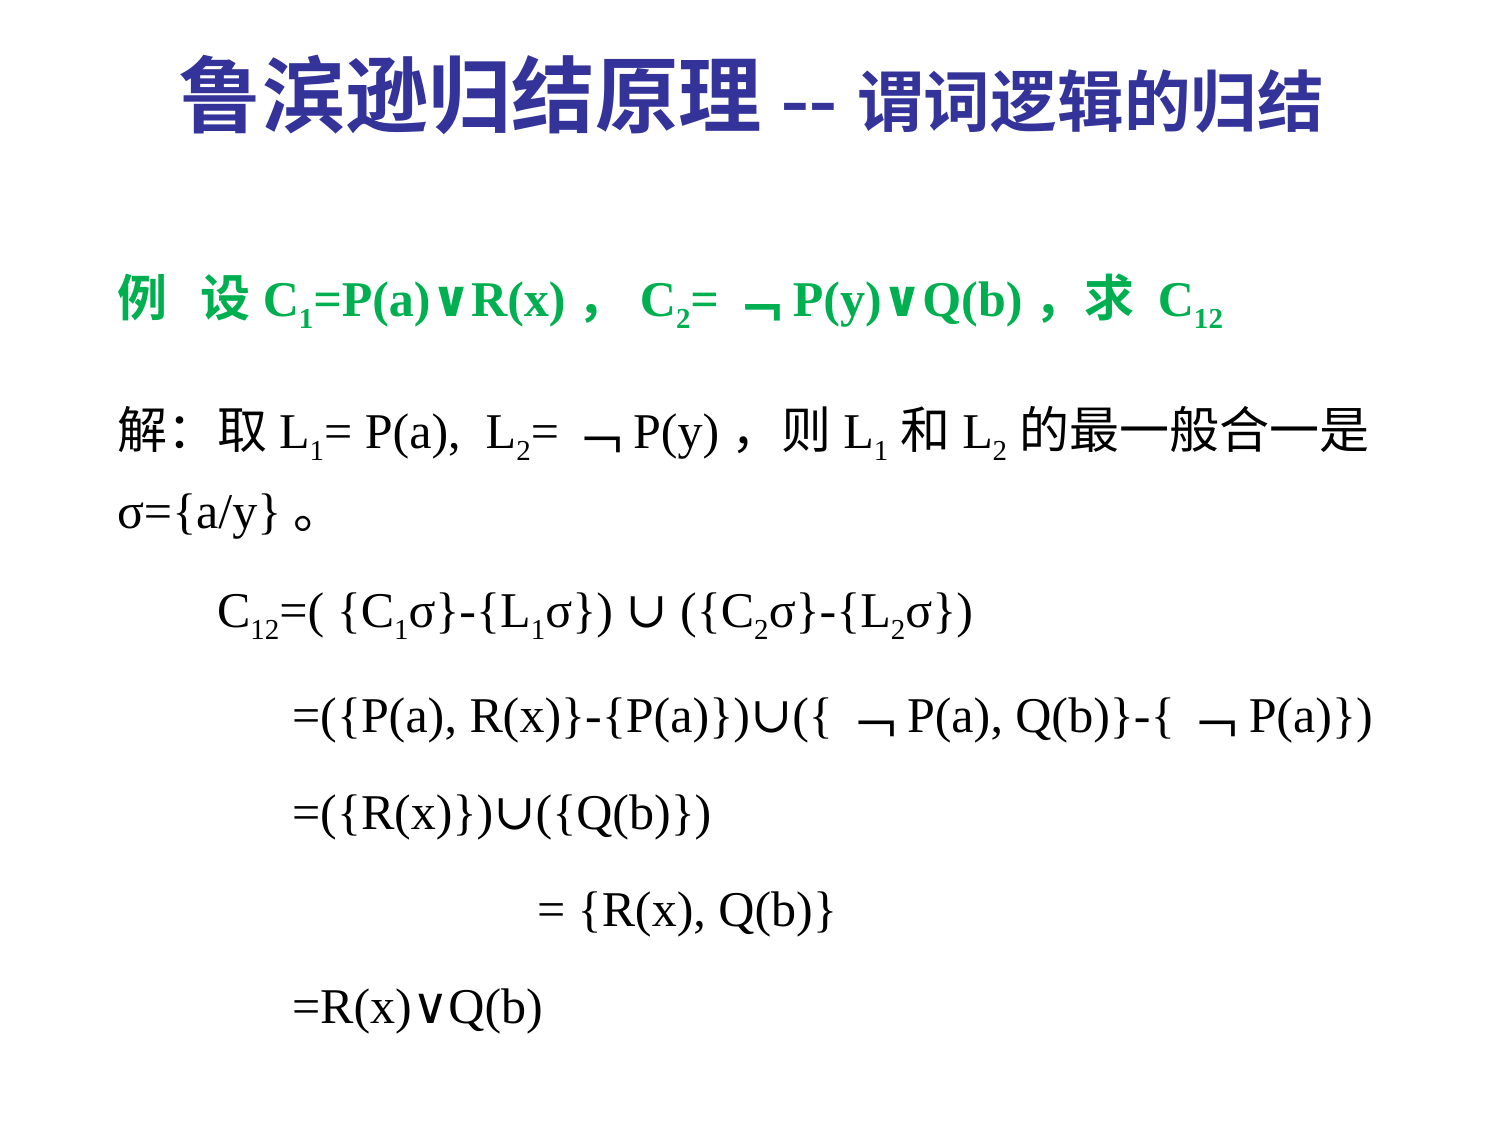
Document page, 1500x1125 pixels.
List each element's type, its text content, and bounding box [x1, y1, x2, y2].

text_box 鲁滨逊归结原理--谓词逻辑的归结 [76, 19, 1427, 168]
list 例 设C1=P(a)∨R(x)，C2=﹁P(y)∨Q(b)，求 C12 解：取L1= P(a), L2=﹁P(y)，则L1和L2的最一般合一是σ={a/y}。 C12=( {C1σ}-{L1σ}) ∪ ({C2σ}-{L2σ}) =({P(a), R(x)}-{P(a)})∪({﹁P(a), Q(b)}-{﹁P(a)}) =({R(x)})∪({Q(b)}) = {R(x), Q(b)} =R(x)∨Q(b) [102, 255, 1402, 941]
